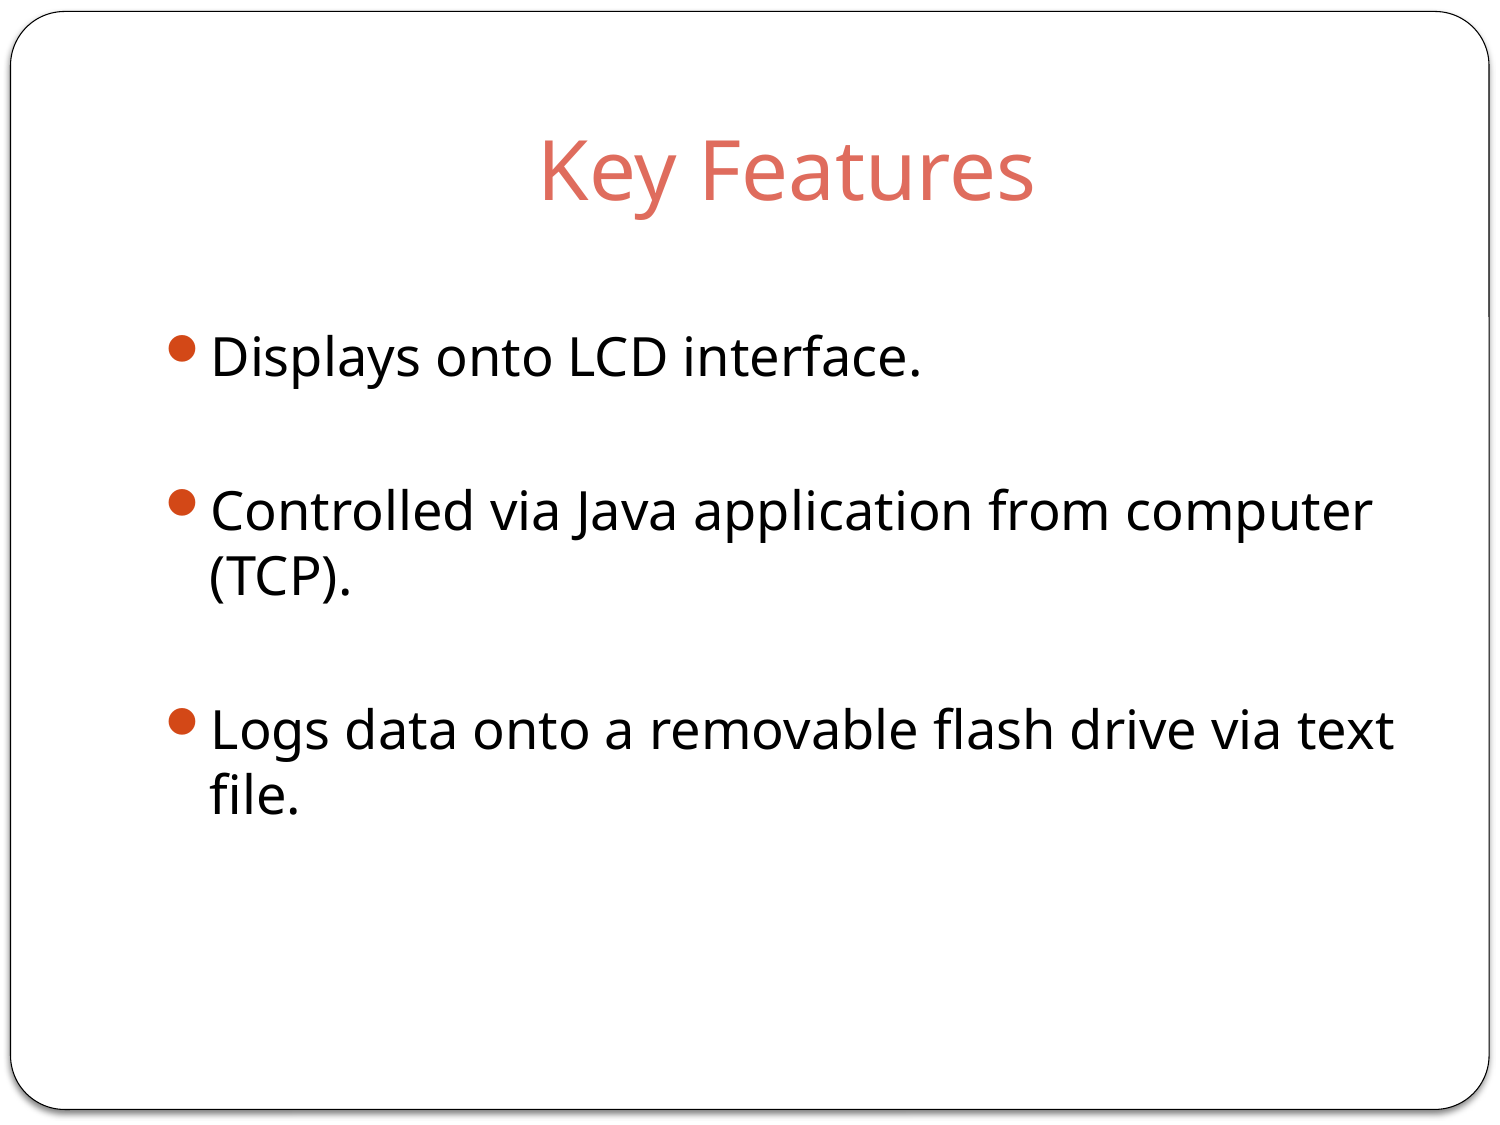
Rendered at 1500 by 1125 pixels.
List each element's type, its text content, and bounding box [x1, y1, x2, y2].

list Displays onto LCD interface. Controlled via Java application from computer (TCP). Logs data onto a removable flash drive via text file. [150, 237, 1425, 988]
title Key Features [150, 45, 1425, 233]
